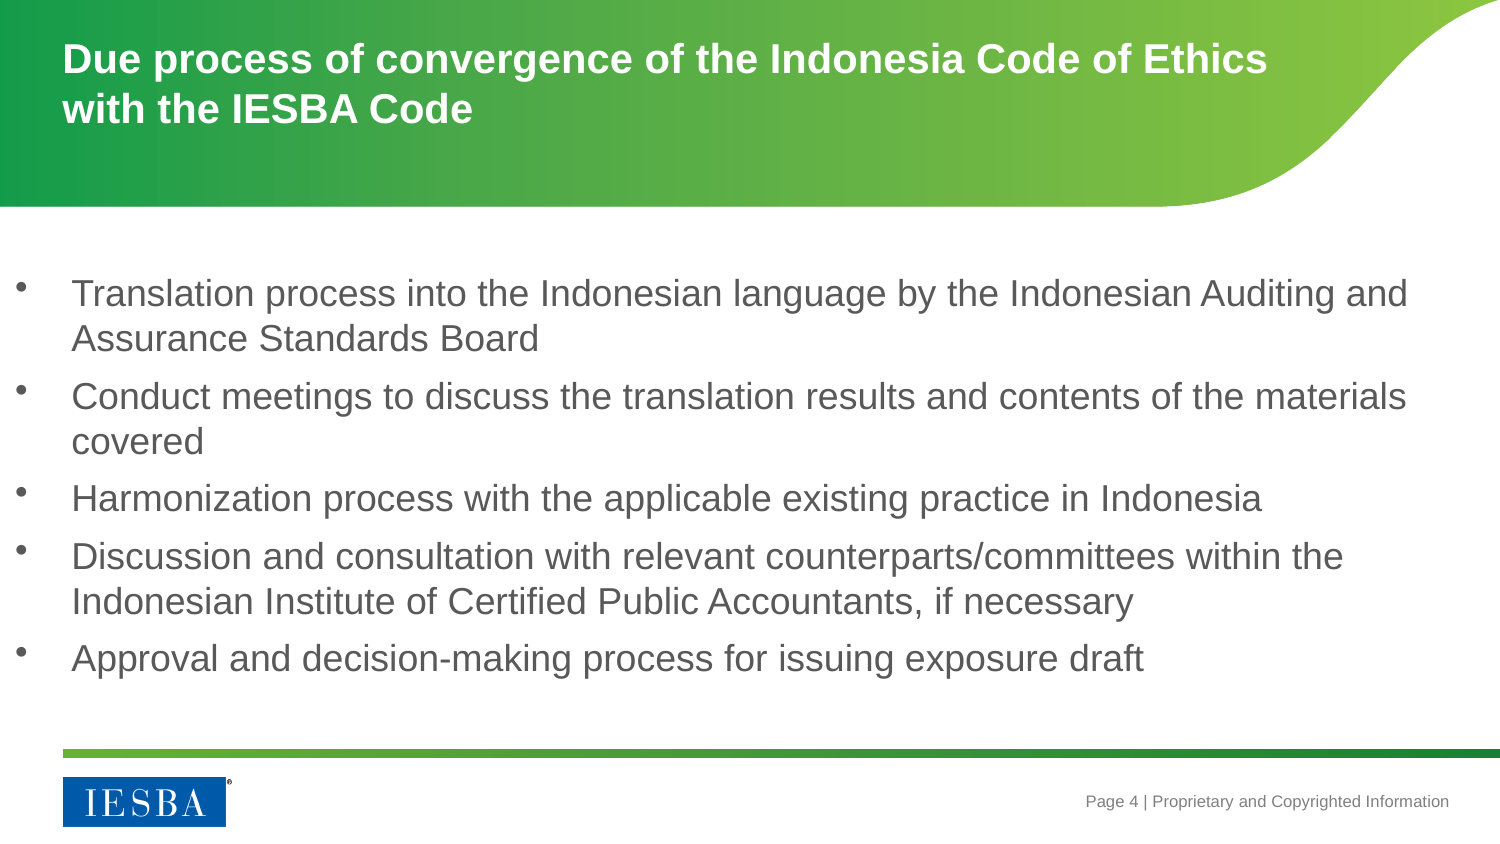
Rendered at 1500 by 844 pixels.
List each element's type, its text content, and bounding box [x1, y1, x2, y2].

picture [63, 777, 232, 827]
list Translation process into the Indonesian language by the Indonesian Auditing and Assurance Standards Board Conduct meetings to discuss the translation results and contents of the materials covered Harmonization process with the applicable existing practice in Indonesia Discussion and consultation with relevant counterparts/committees within the Indonesian Institute of Certified Public Accountants, if necessary Approval and decision-making process for issuing exposure draft [0, 209, 1500, 747]
title Due process of convergence of the Indonesia Code of Ethics with the IESBA Code [62, 21, 1300, 142]
picture [0, 0, 1500, 207]
